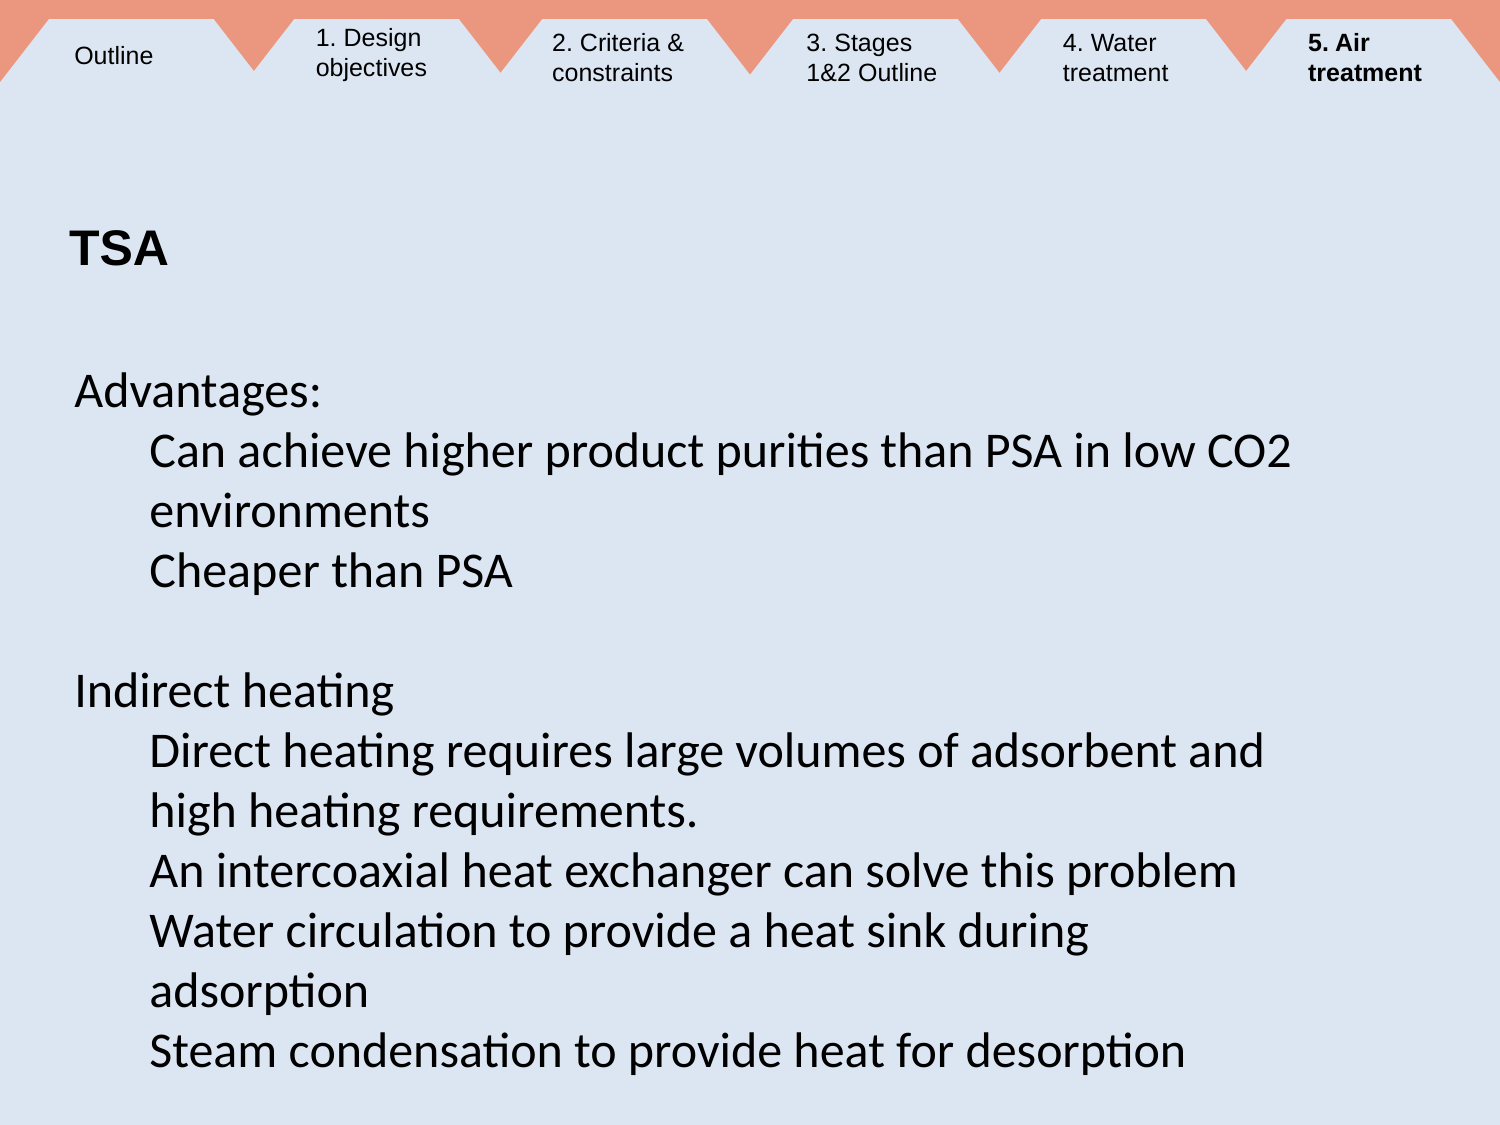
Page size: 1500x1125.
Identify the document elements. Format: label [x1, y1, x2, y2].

list [0, 0, 1500, 1125]
